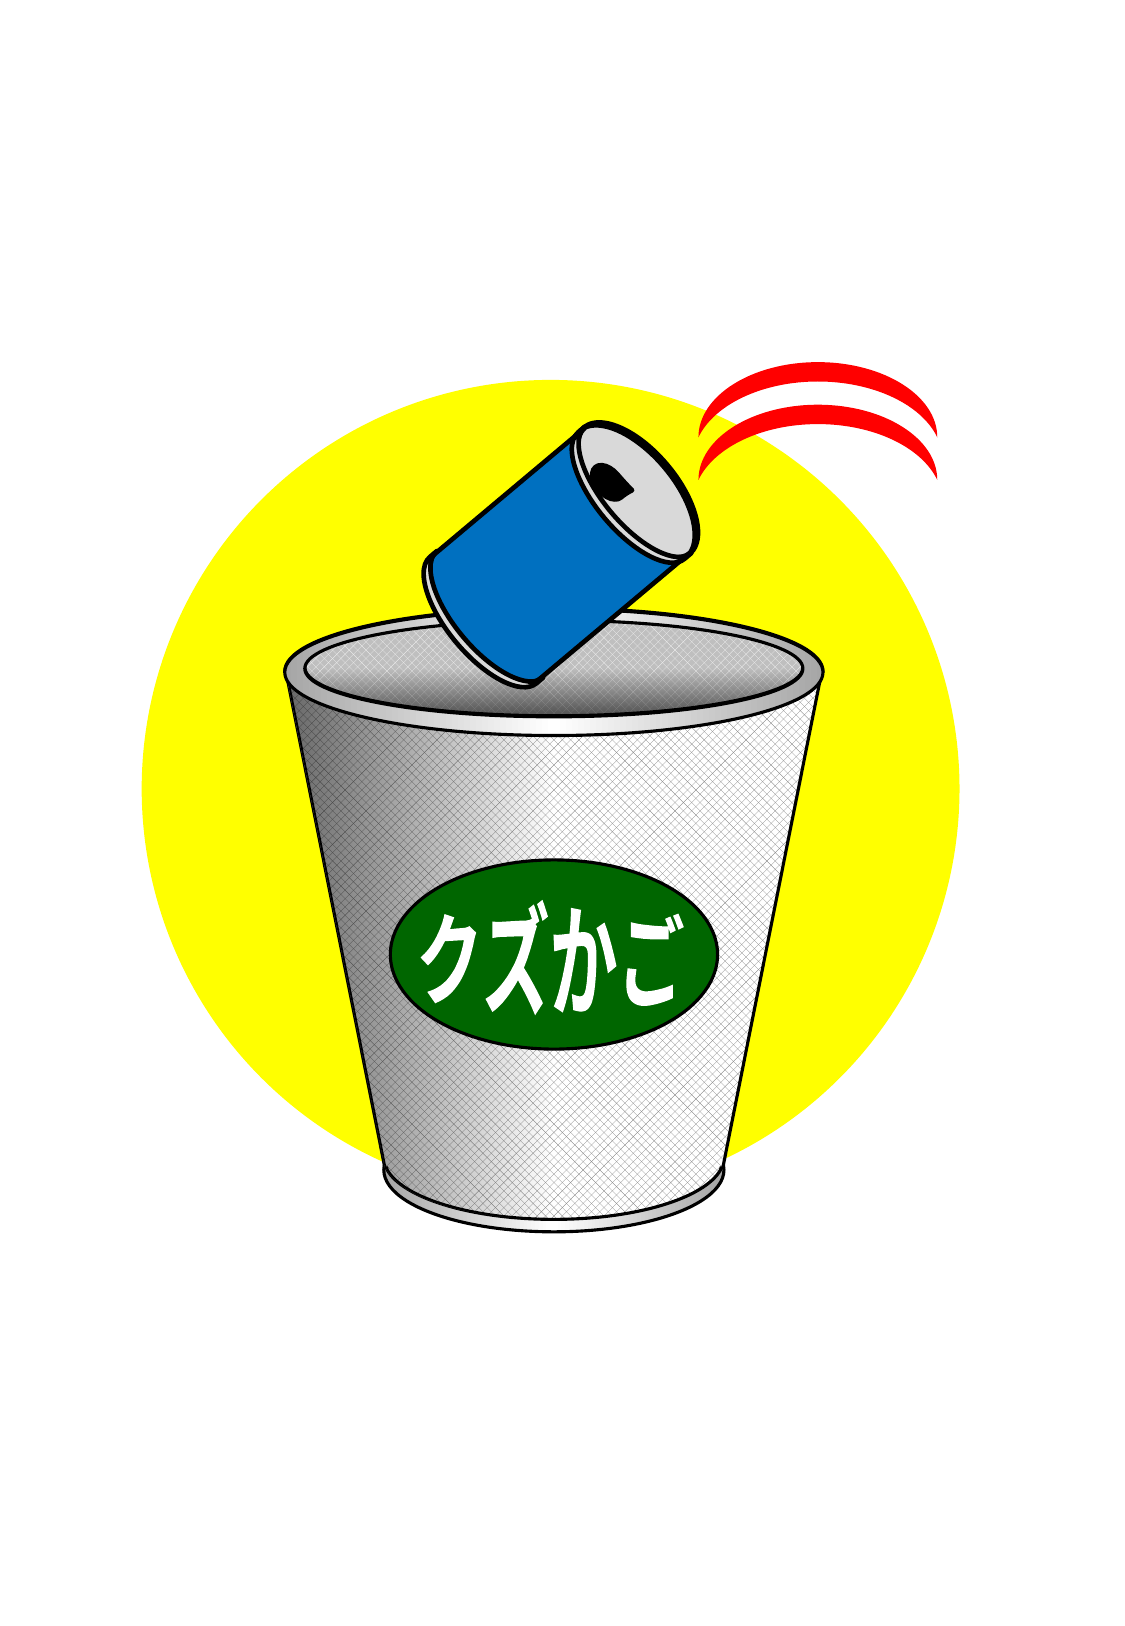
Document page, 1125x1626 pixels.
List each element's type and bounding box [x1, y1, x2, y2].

text_box [141, 361, 960, 1233]
